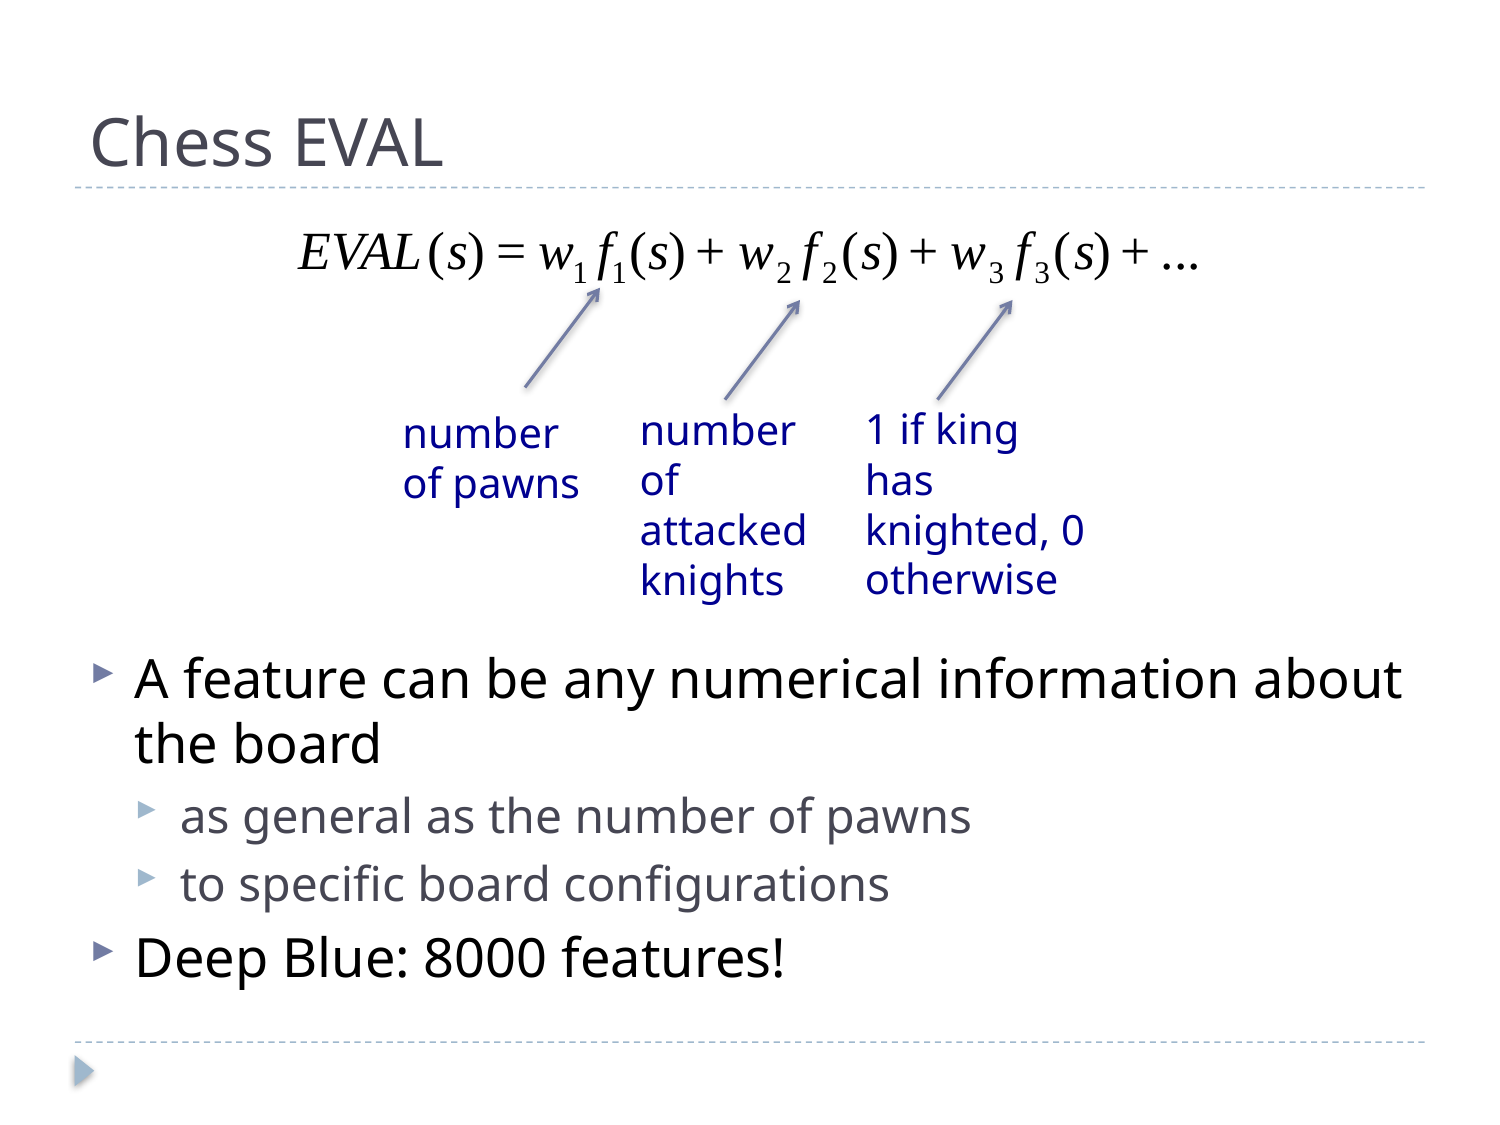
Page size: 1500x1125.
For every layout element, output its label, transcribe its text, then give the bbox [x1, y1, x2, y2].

text_box number of attacked knights [624, 396, 838, 612]
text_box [287, 224, 1201, 288]
list A feature can be any numerical information about the board as general as the number of pawns to specific board configurations Deep Blue: 8000 features! [75, 637, 1425, 1013]
text_box number of pawns [387, 399, 600, 515]
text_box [712, 312, 813, 388]
title Chess EVAL [75, 24, 1425, 188]
text_box 1 if king has knighted, 0 otherwise [849, 395, 1113, 611]
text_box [512, 299, 613, 376]
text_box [924, 312, 1026, 388]
